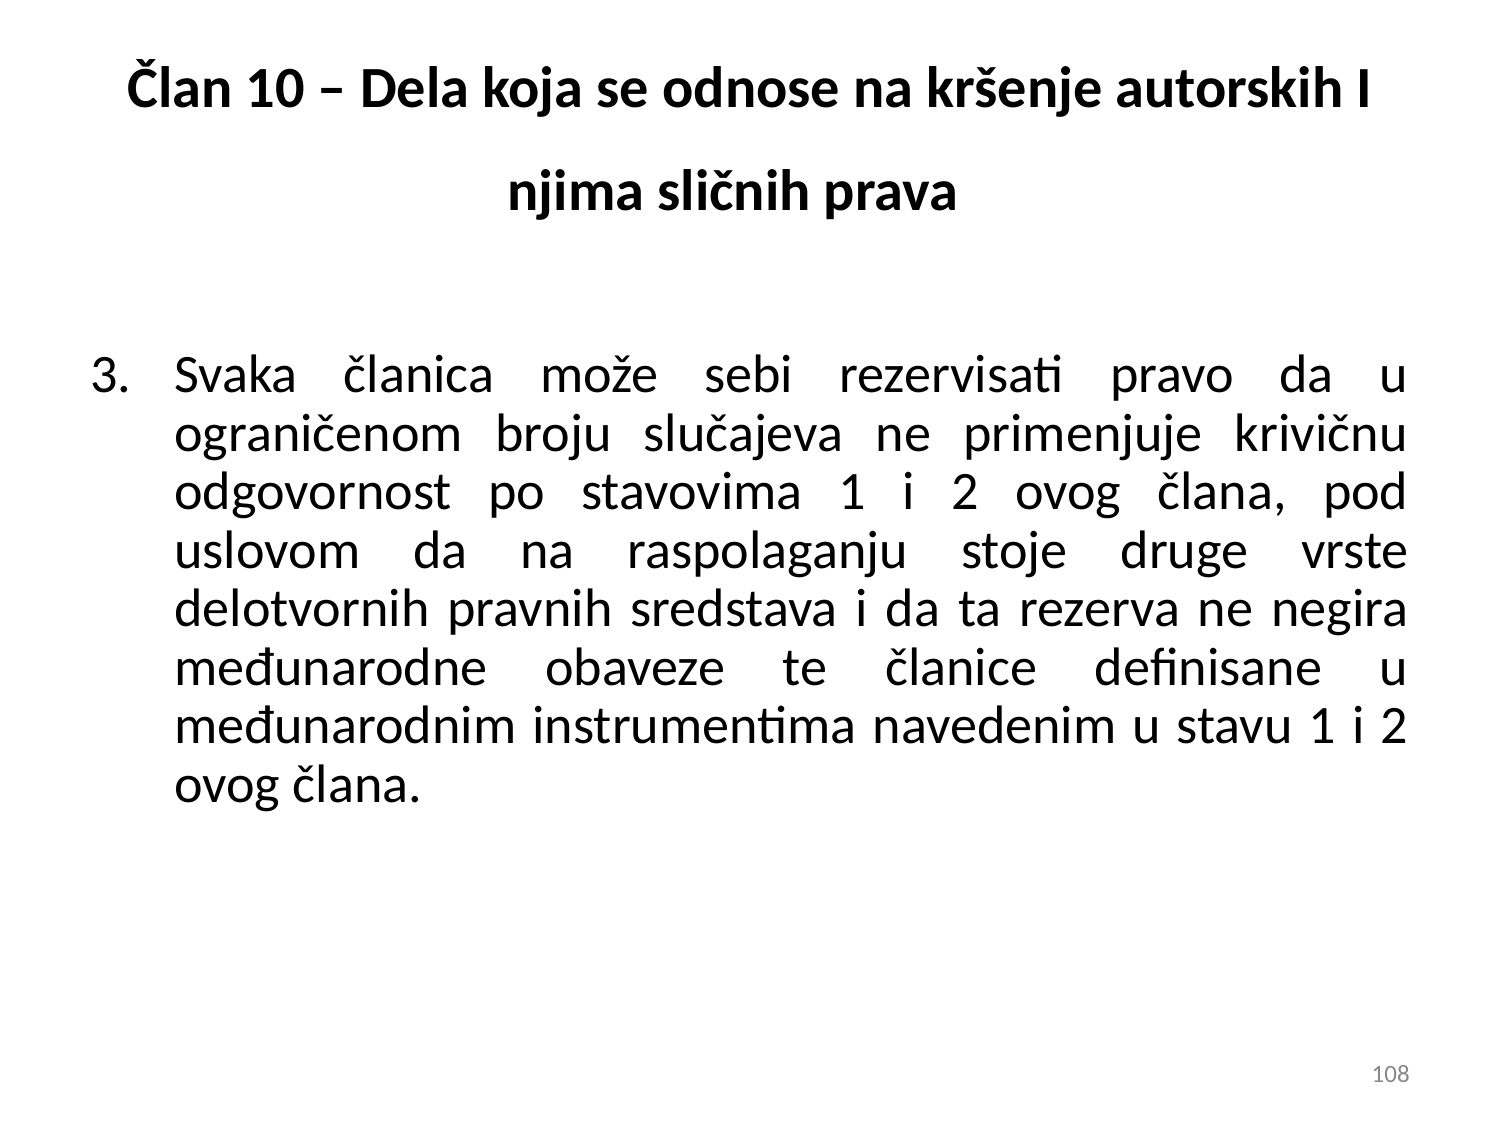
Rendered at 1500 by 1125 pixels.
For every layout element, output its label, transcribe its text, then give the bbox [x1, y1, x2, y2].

list Svaka članica može sebi rezervisati pravo da u ograničenom broju slučajeva ne primenjuje krivičnu odgovornost po stavovima 1 i 2 ovog člana, pod uslovom da na raspolaganju stoje druge vrste delotvornih pravnih sredstava i da ta rezerva ne negira međunarodne obaveze te članice definisane u međunarodnim instrumentima navedenim u stavu 1 i 2 ovog člana. [74, 338, 1426, 882]
slide_number 108 [1074, 1042, 1425, 1103]
title Član 10 – Dela koja se odnose na kršenje autorskih I njima sličnih prava [74, 44, 1426, 233]
